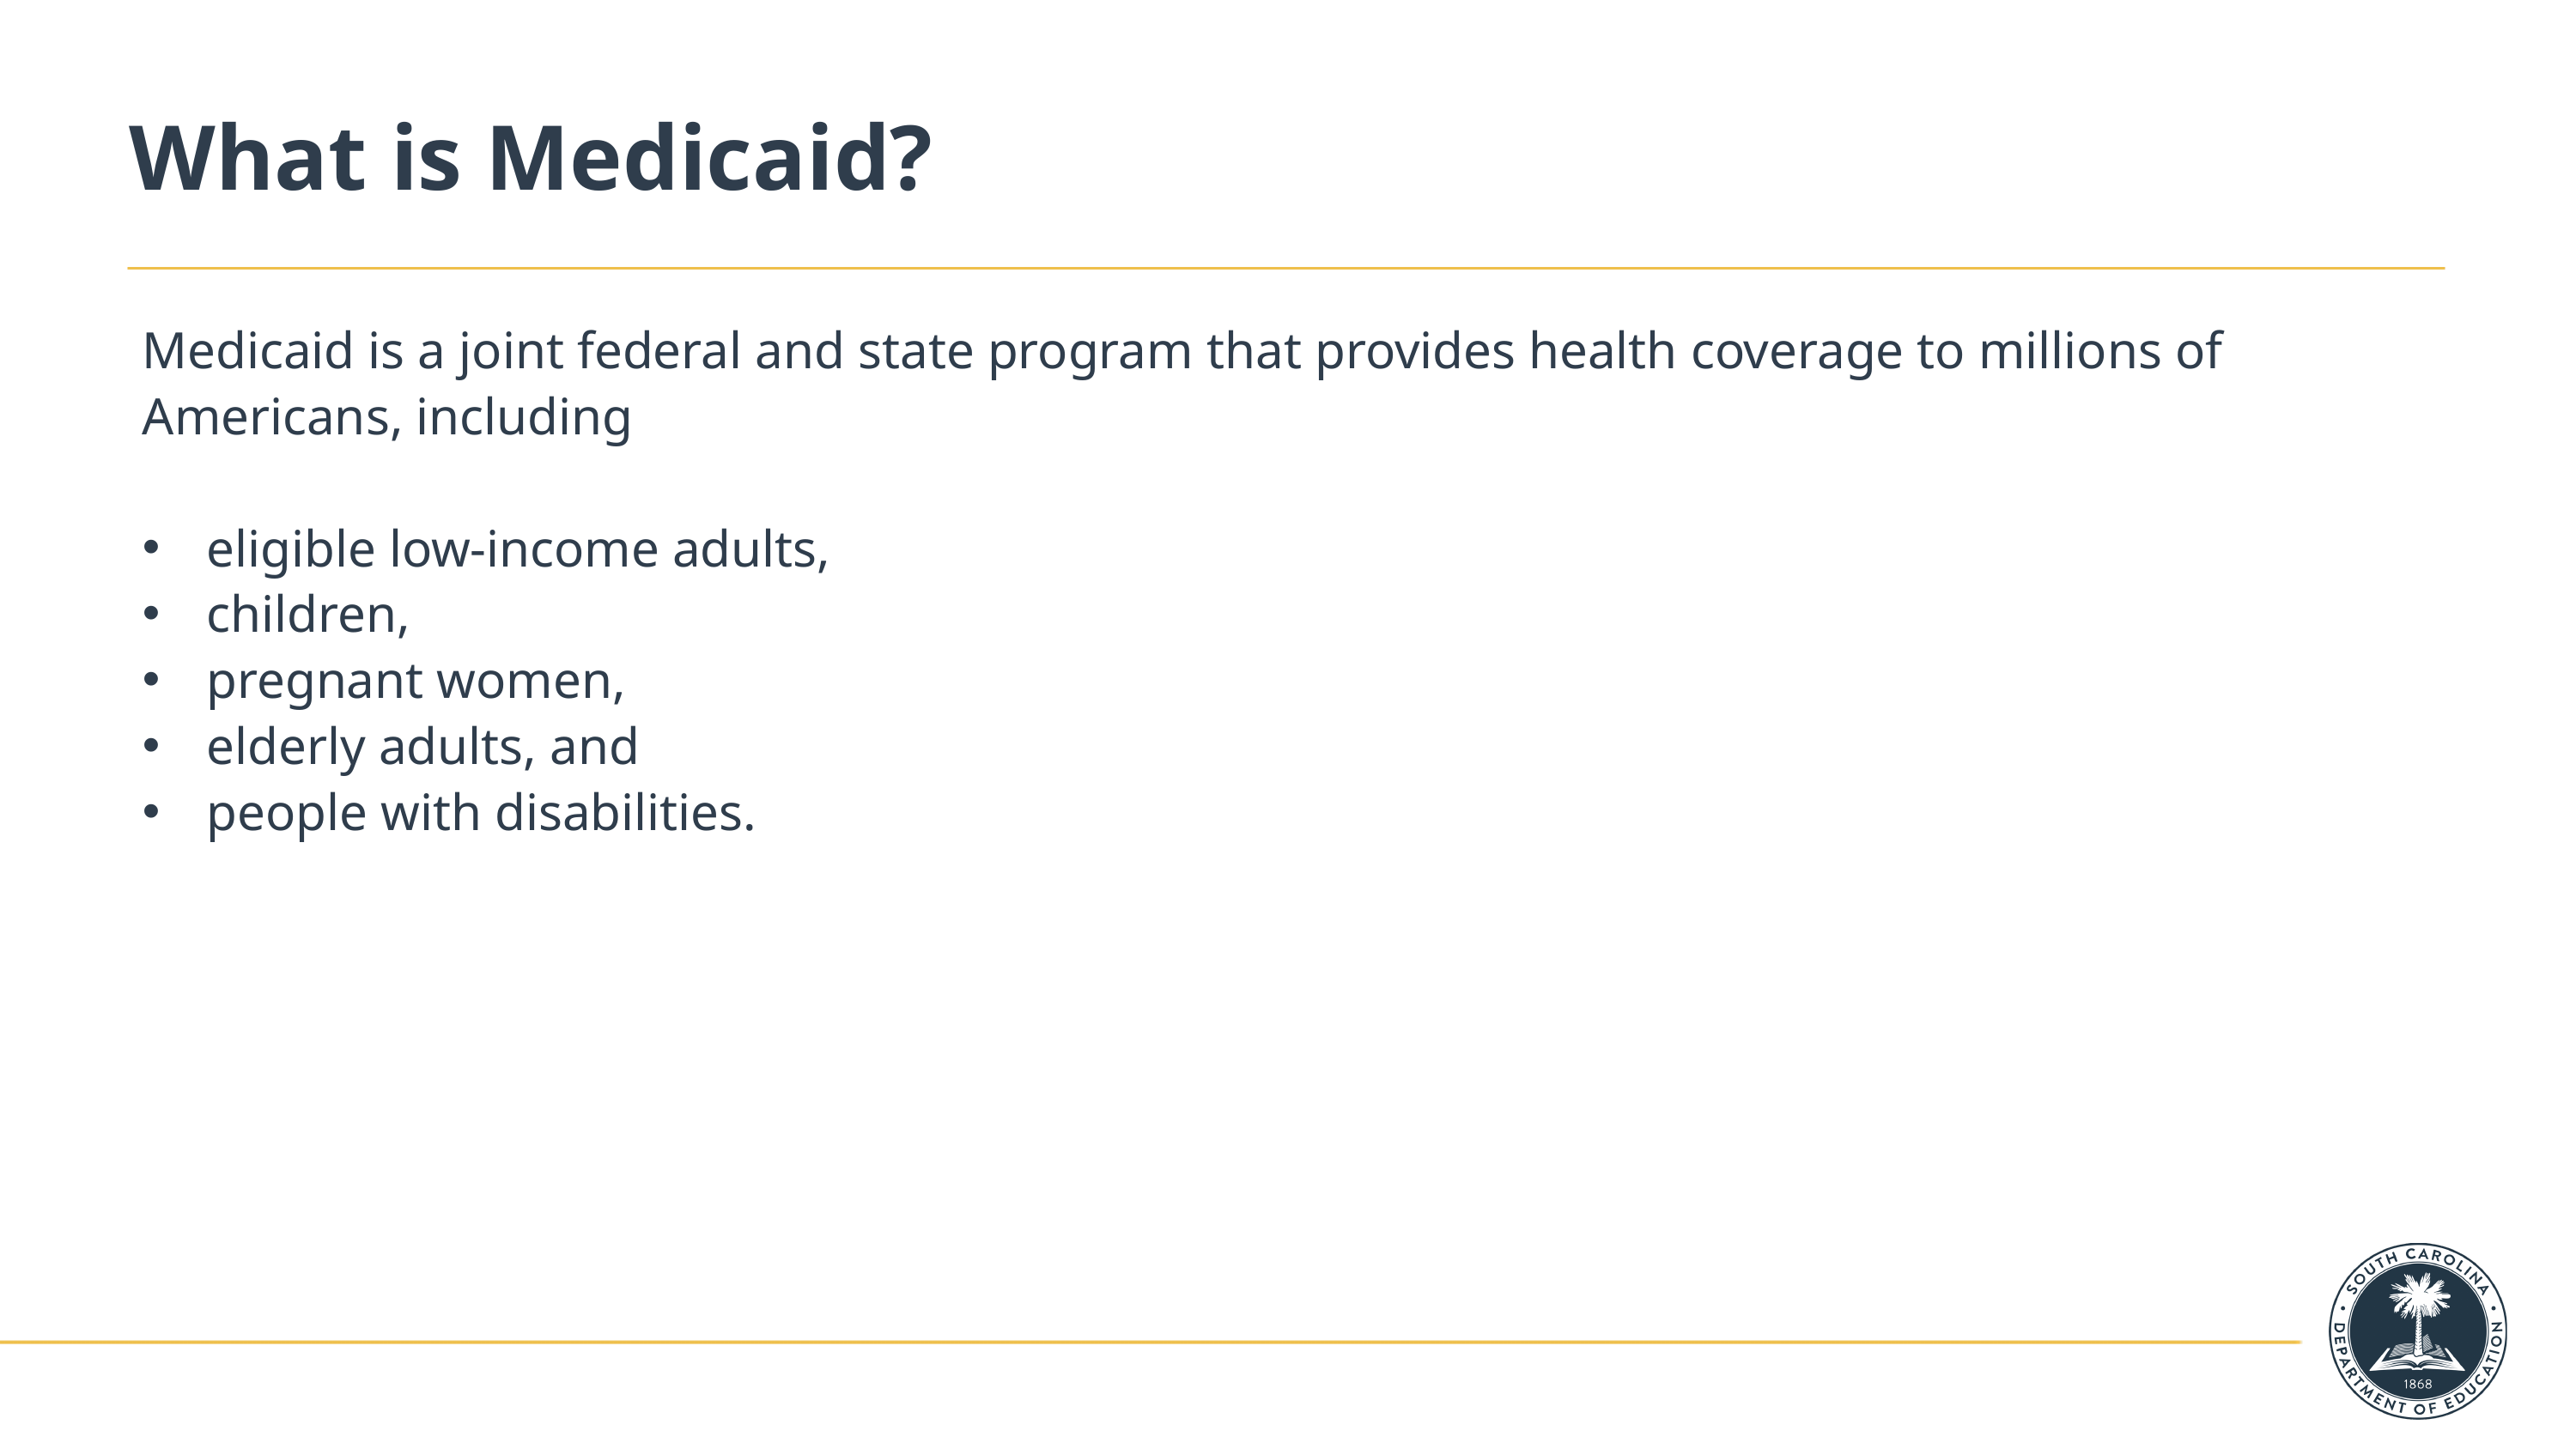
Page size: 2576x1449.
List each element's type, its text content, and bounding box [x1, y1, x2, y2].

picture [2329, 1243, 2507, 1420]
title What is Medicaid? [129, 33, 2447, 276]
list Medicaid is a joint federal and state program that provides health coverage to millions of Americans, including eligible low-income adults, children, pregnant women, elderly adults, and people with disabilities. [129, 306, 2447, 1149]
